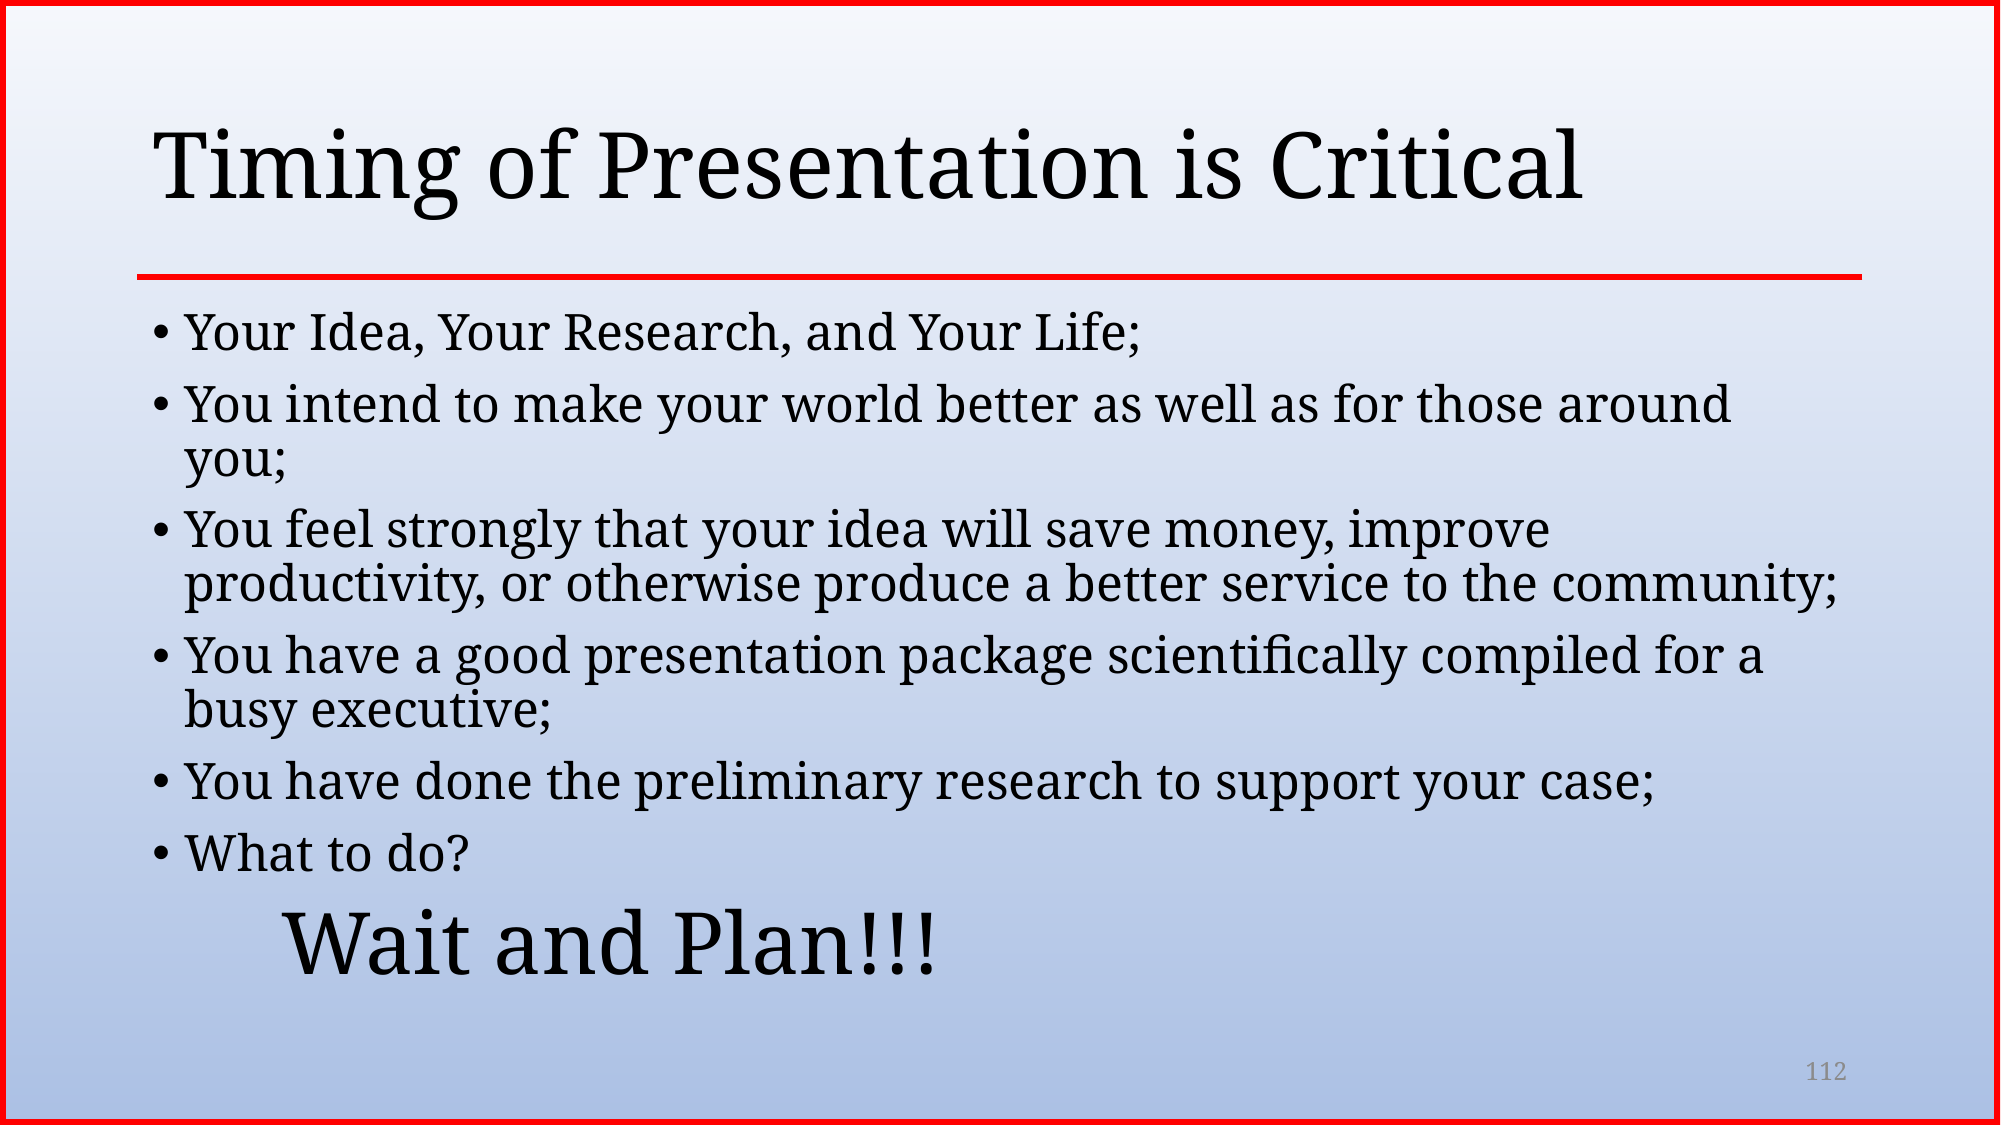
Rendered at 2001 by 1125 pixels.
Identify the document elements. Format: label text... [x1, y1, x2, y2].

slide_number 112 [1412, 1042, 1863, 1103]
title Timing of Presentation is Critical [137, 59, 1863, 278]
list Your Idea, Your Research, and Your Life; You intend to make your world better as well as for those around you; You feel strongly that your idea will save money, improve productivity, or otherwise produce a better service to the community; You have a good presentation package scientifically compiled for a busy executive; You have done the preliminary research to support your case; What to do? Wait and Plan!!! [137, 299, 1863, 1014]
